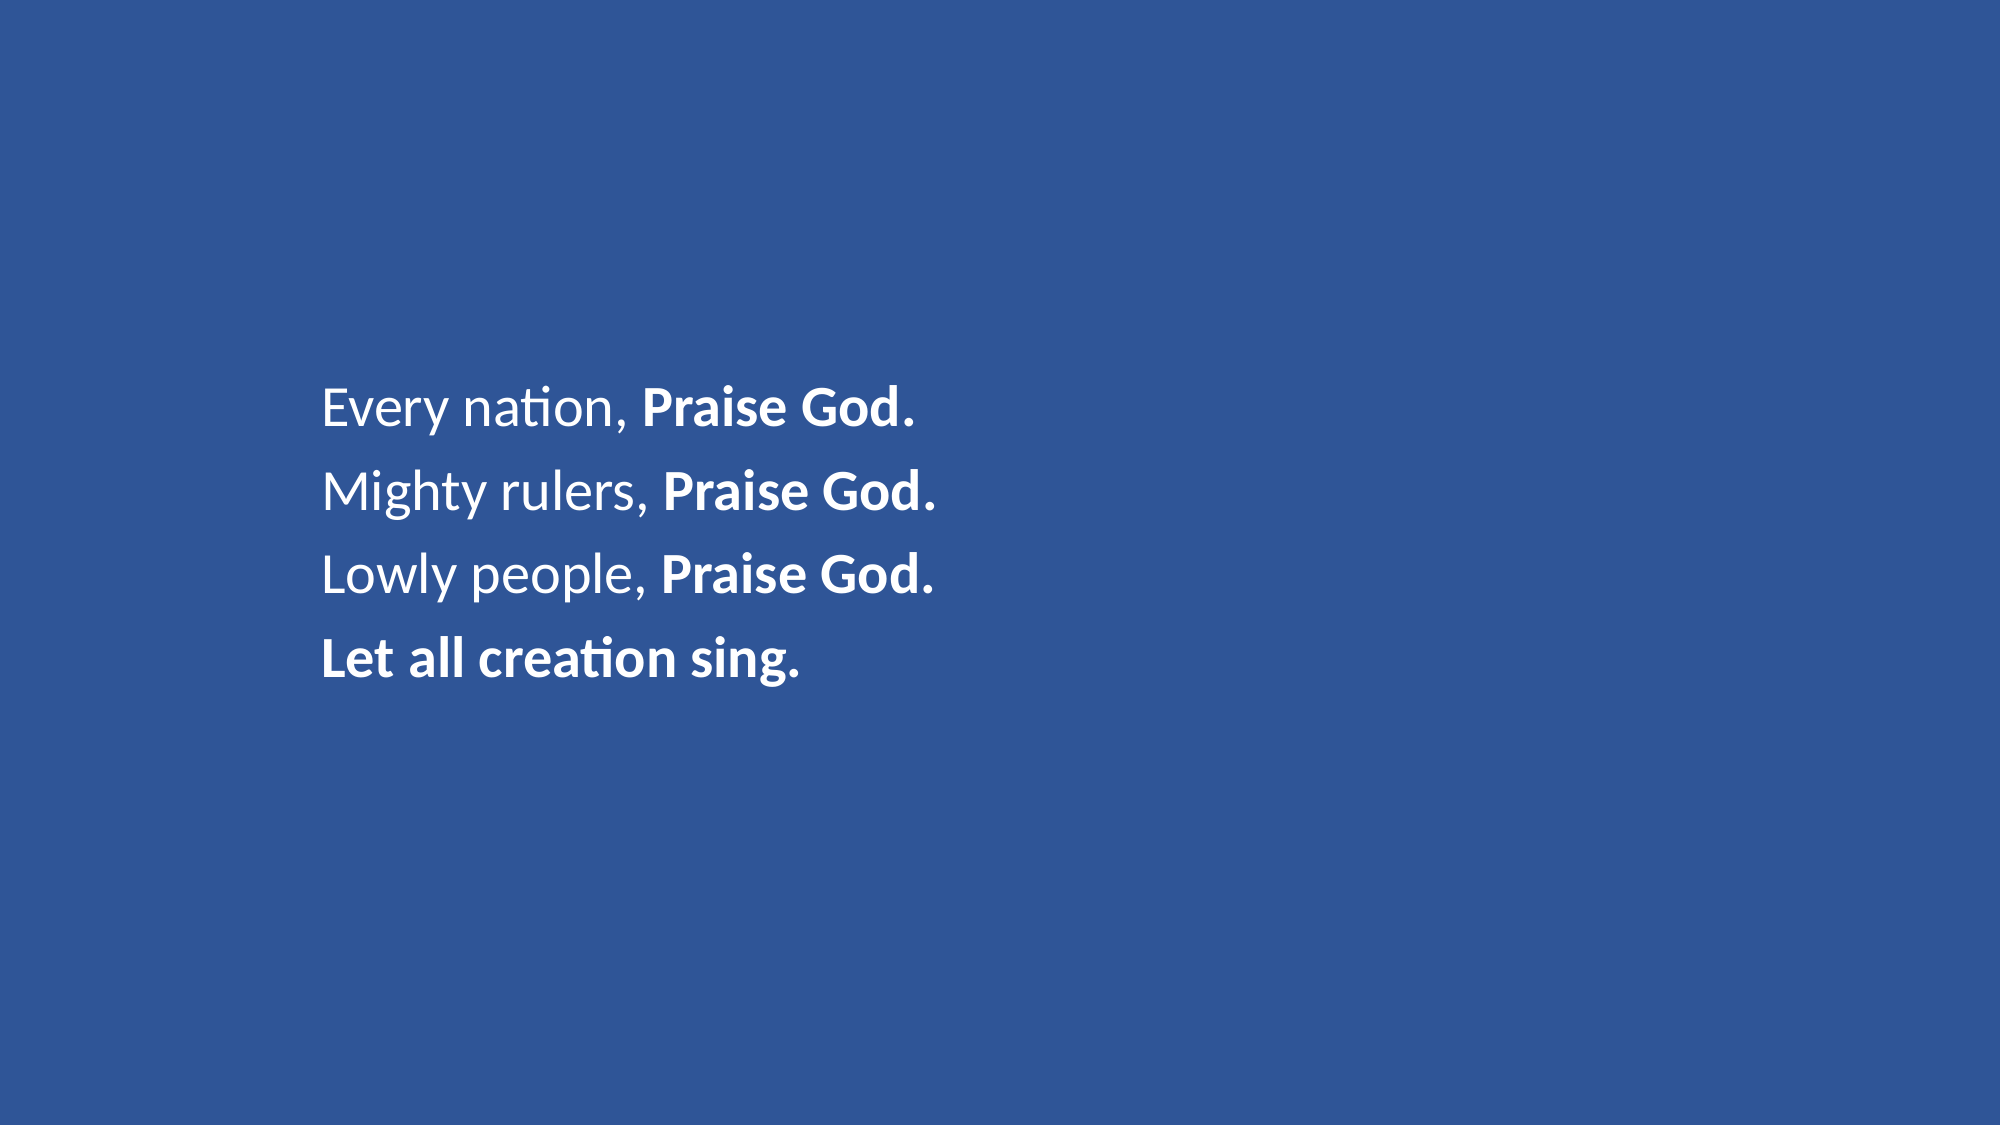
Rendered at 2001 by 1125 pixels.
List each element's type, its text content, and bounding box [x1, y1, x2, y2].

list Every nation, Praise God. Mighty rulers, Praise God. Lowly people, Praise God. Let all creation sing. [306, 368, 1694, 757]
